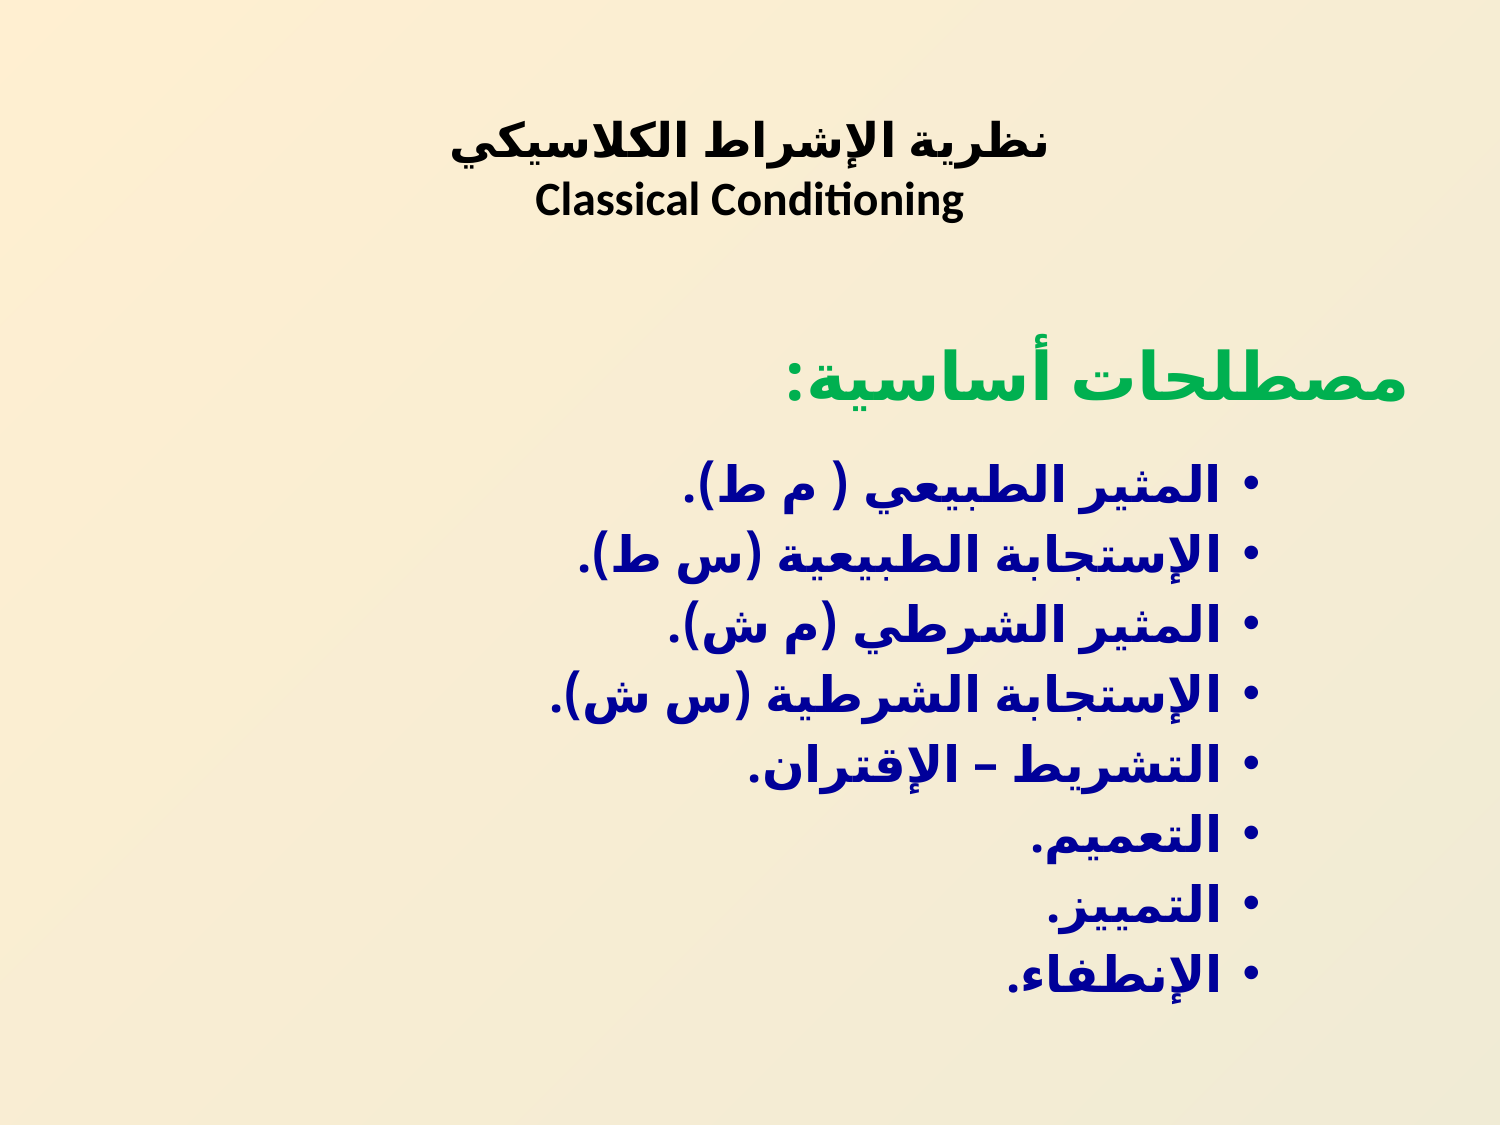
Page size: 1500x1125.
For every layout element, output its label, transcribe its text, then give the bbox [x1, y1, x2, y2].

title نظرية الإشراط الكلاسيكي Classical Conditioning [75, 45, 1425, 233]
list مصطلحات أساسية: المثير الطبيعي ( م ط). الإستجابة الطبيعية (س ط). المثير الشرطي (م ش). الإستجابة الشرطية (س ش). التشريط – الإقتران. التعميم. التمييز. الإنطفاء. [75, 262, 1425, 1090]
